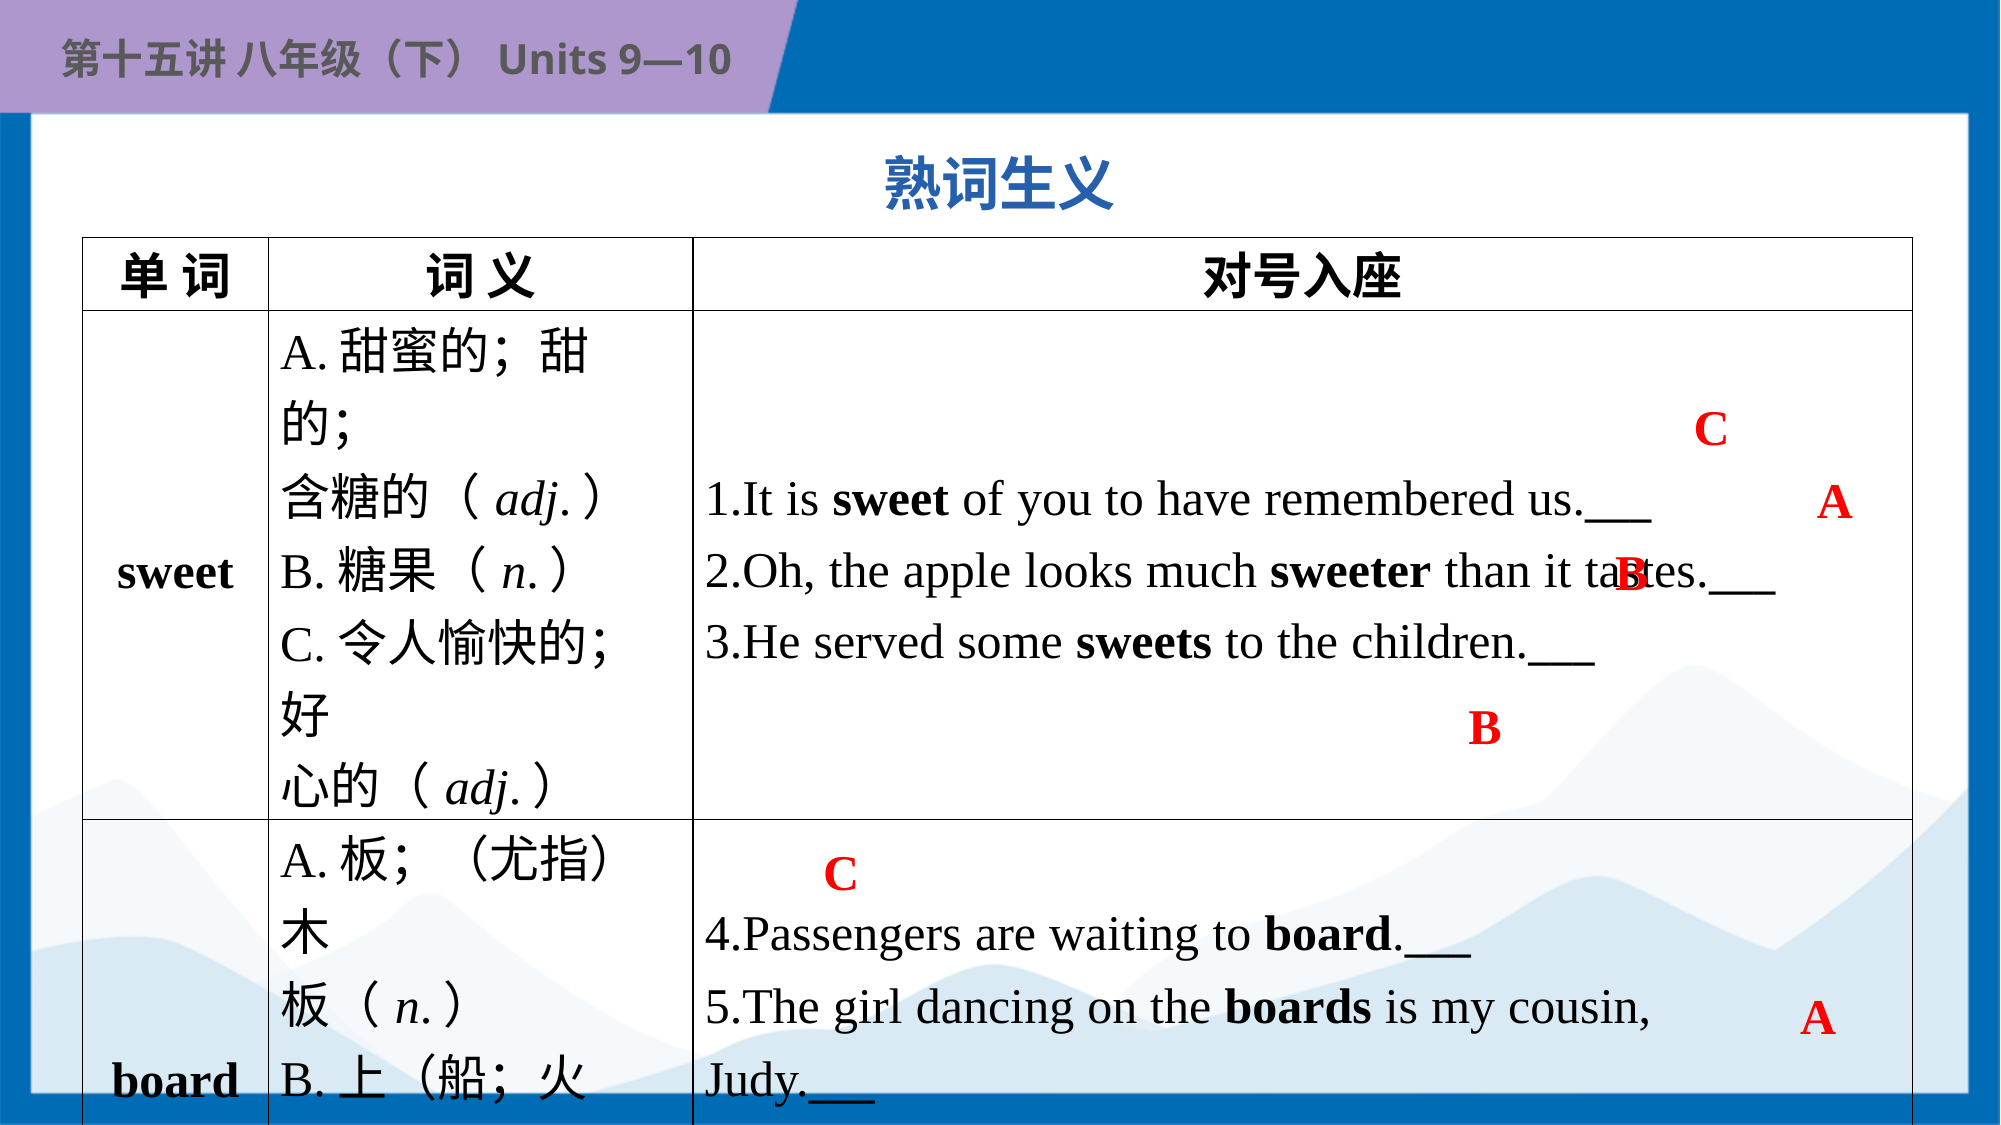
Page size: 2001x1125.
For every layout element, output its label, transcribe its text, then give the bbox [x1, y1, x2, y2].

text_box A [1781, 973, 1855, 1040]
table_header 单 词 [83, 238, 268, 310]
table_header 对号入座 [694, 238, 1912, 310]
table_cell A.板；（尤指）木 板（n.） B.上（船；火车； 飞机）（v.） C.舞台（n.） [269, 820, 692, 1125]
table_header 词 义 [269, 238, 692, 310]
table_cell board [83, 820, 268, 1125]
text_box B [1597, 529, 1667, 596]
text_box A [1798, 457, 1871, 524]
table_cell 1.It is sweet of you to have remembered us.___ 2.Oh, the apple looks much sweeter than it tastes.___ 3.He served some sweets to the children.___ [694, 311, 1912, 819]
table_cell sweet [83, 311, 268, 819]
table_cell A.甜蜜的；甜的； 含糖的（adj.） B.糖果（n.） C.令人愉快的；好 心的（adj.） [269, 311, 692, 819]
text_box 熟词生义 [82, 146, 1917, 217]
table_cell 4.Passengers are waiting to board.___ 5.The girl dancing on the boards is my cousin, Judy.___ 6.He drew diagrams on the board and sometimes one of us asked another question to keep him talking.___ [694, 820, 1912, 1125]
text_box B [1450, 683, 1520, 750]
text_box C [1675, 385, 1748, 452]
text_box C [805, 829, 878, 896]
picture [0, 0, 2000, 1125]
